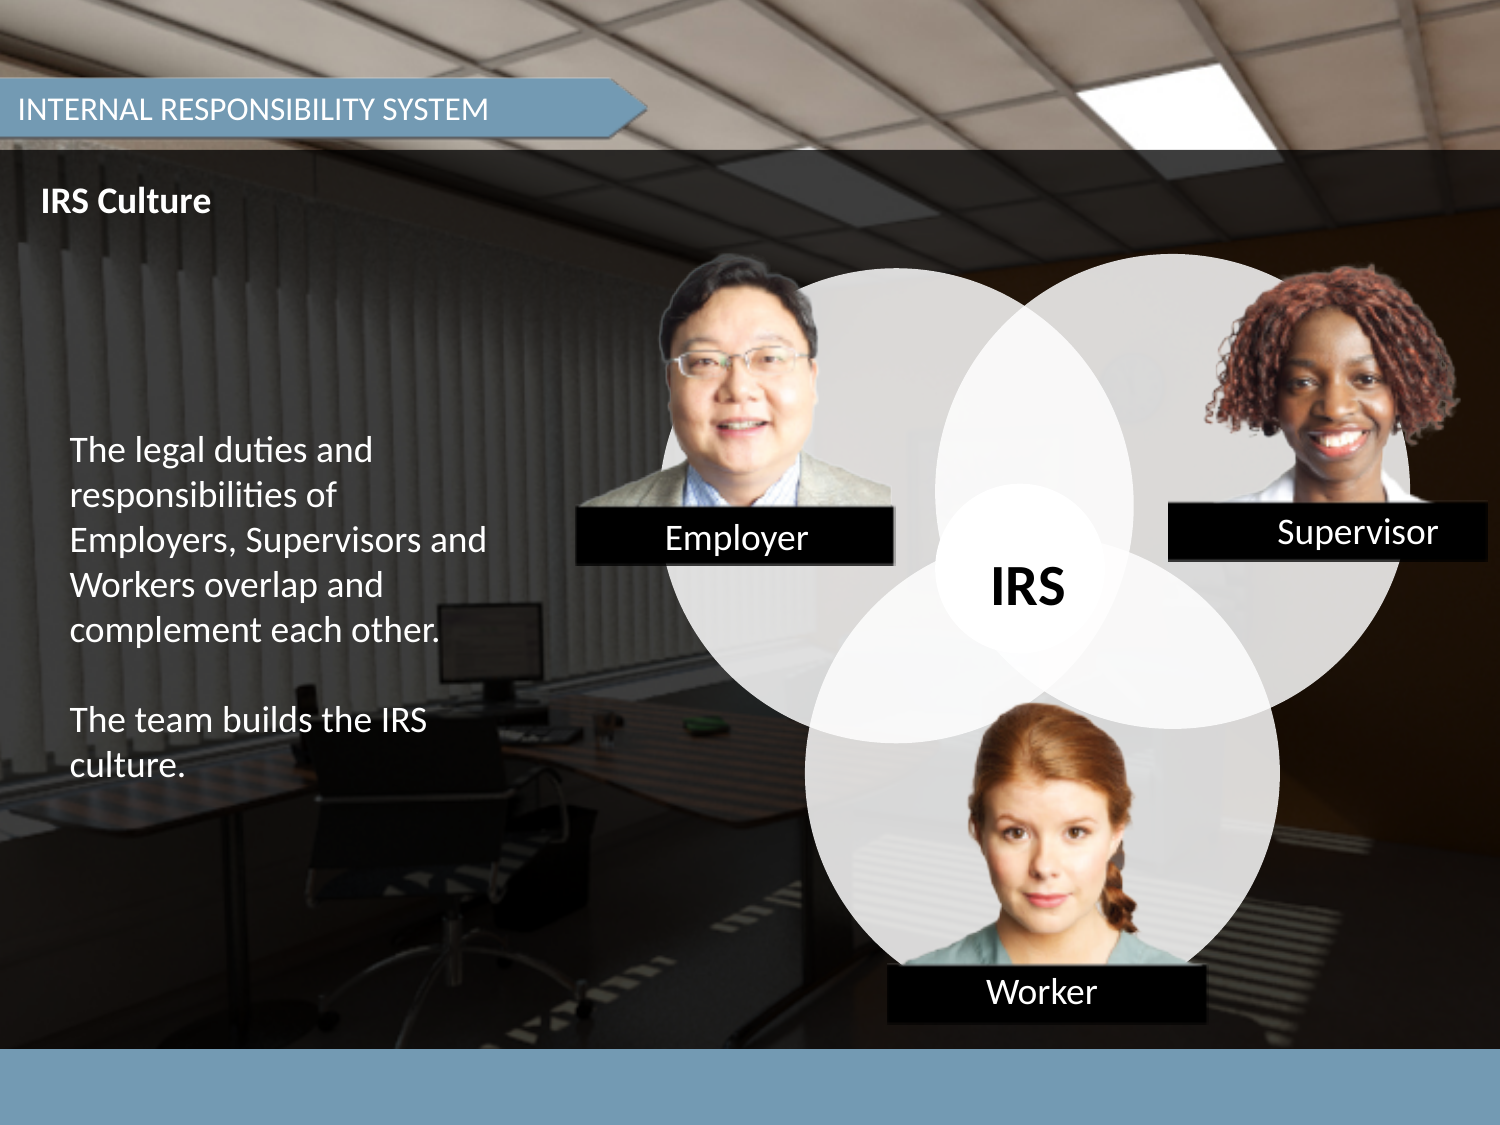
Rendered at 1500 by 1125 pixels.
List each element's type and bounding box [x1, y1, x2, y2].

text_box [658, 253, 1411, 1012]
picture [0, 0, 1500, 1125]
